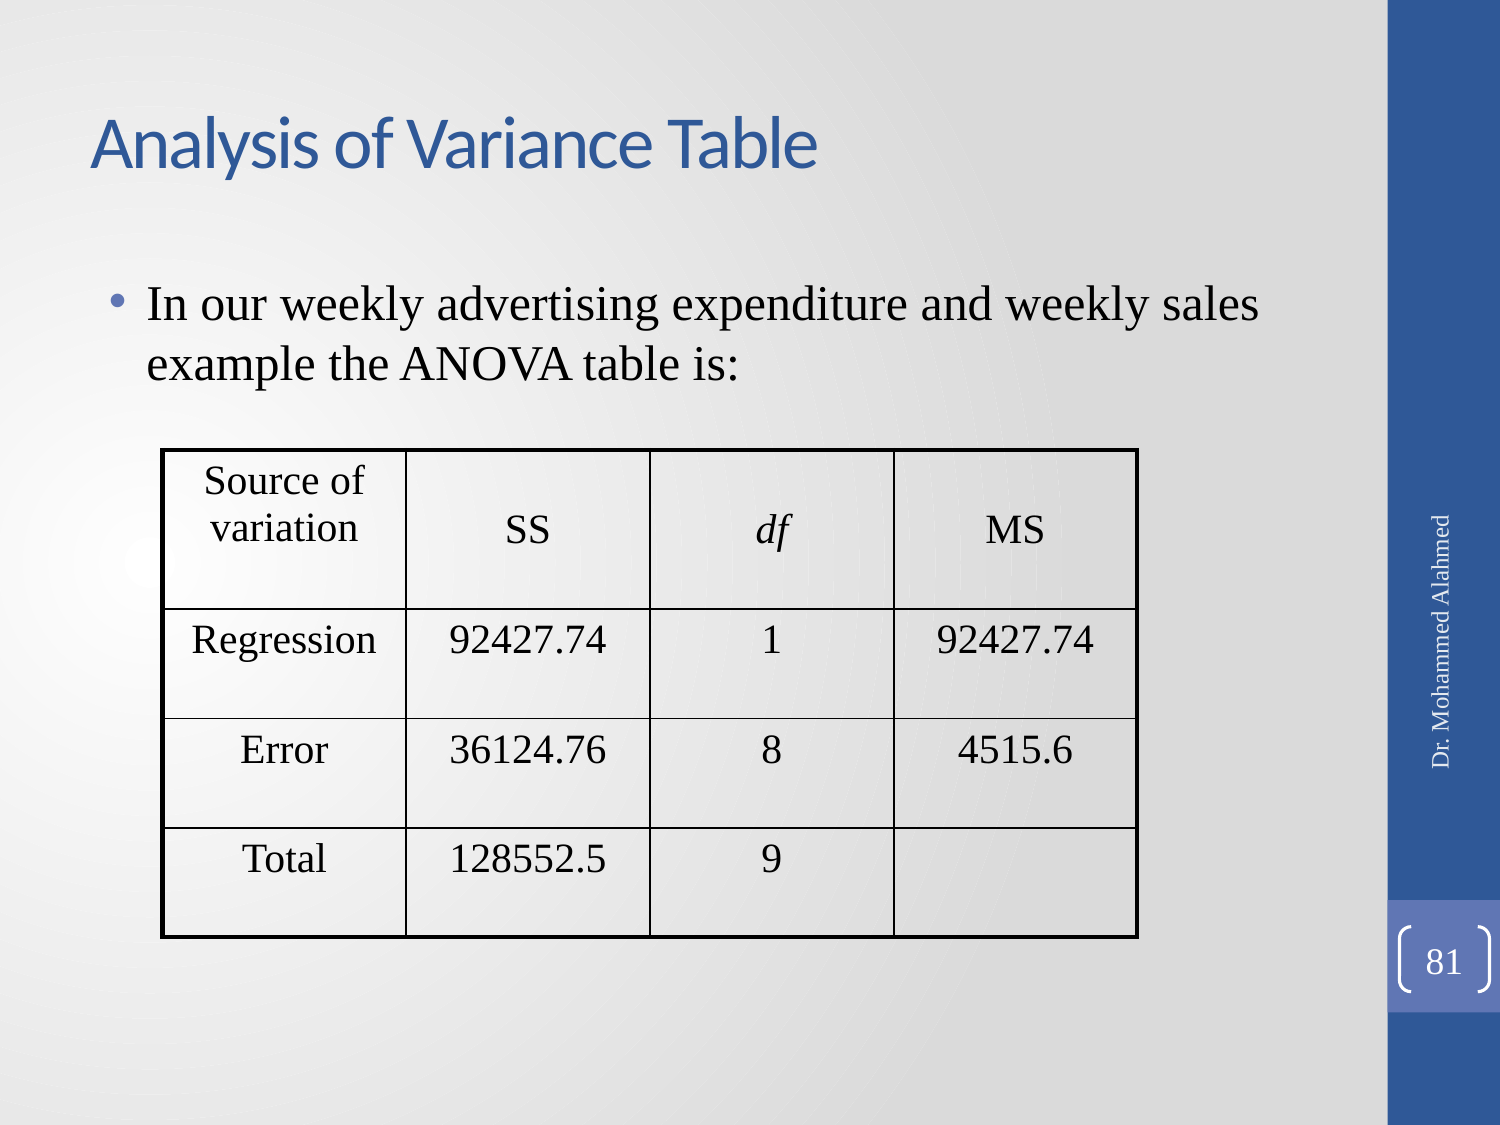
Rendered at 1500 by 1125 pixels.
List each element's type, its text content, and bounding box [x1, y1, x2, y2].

table_header MS [895, 452, 1135, 608]
table_header Source of variation [165, 452, 405, 608]
table_header df [651, 452, 893, 608]
table_cell 128552.5 [407, 829, 649, 935]
table_cell 9 [651, 829, 893, 935]
table_cell 92427.74 [407, 610, 649, 718]
table_cell Error [165, 719, 405, 827]
table_header SS [407, 452, 649, 608]
table_cell 92427.74 [895, 610, 1135, 718]
title Analysis of Variance Table [75, 45, 1325, 233]
table_cell 8 [651, 719, 893, 827]
table_cell 4515.6 [895, 719, 1135, 827]
slide_number 81 [1397, 925, 1492, 994]
footer Dr. Mohammed Alahmed [1408, 500, 1469, 889]
table_cell Total [165, 829, 405, 935]
table_cell 36124.76 [407, 719, 649, 827]
table_cell 1 [651, 610, 893, 718]
list In our weekly advertising expenditure and weekly sales example the ANOVA table is: [75, 262, 1325, 1050]
table_cell [895, 829, 1135, 935]
table_cell Regression [165, 610, 405, 718]
